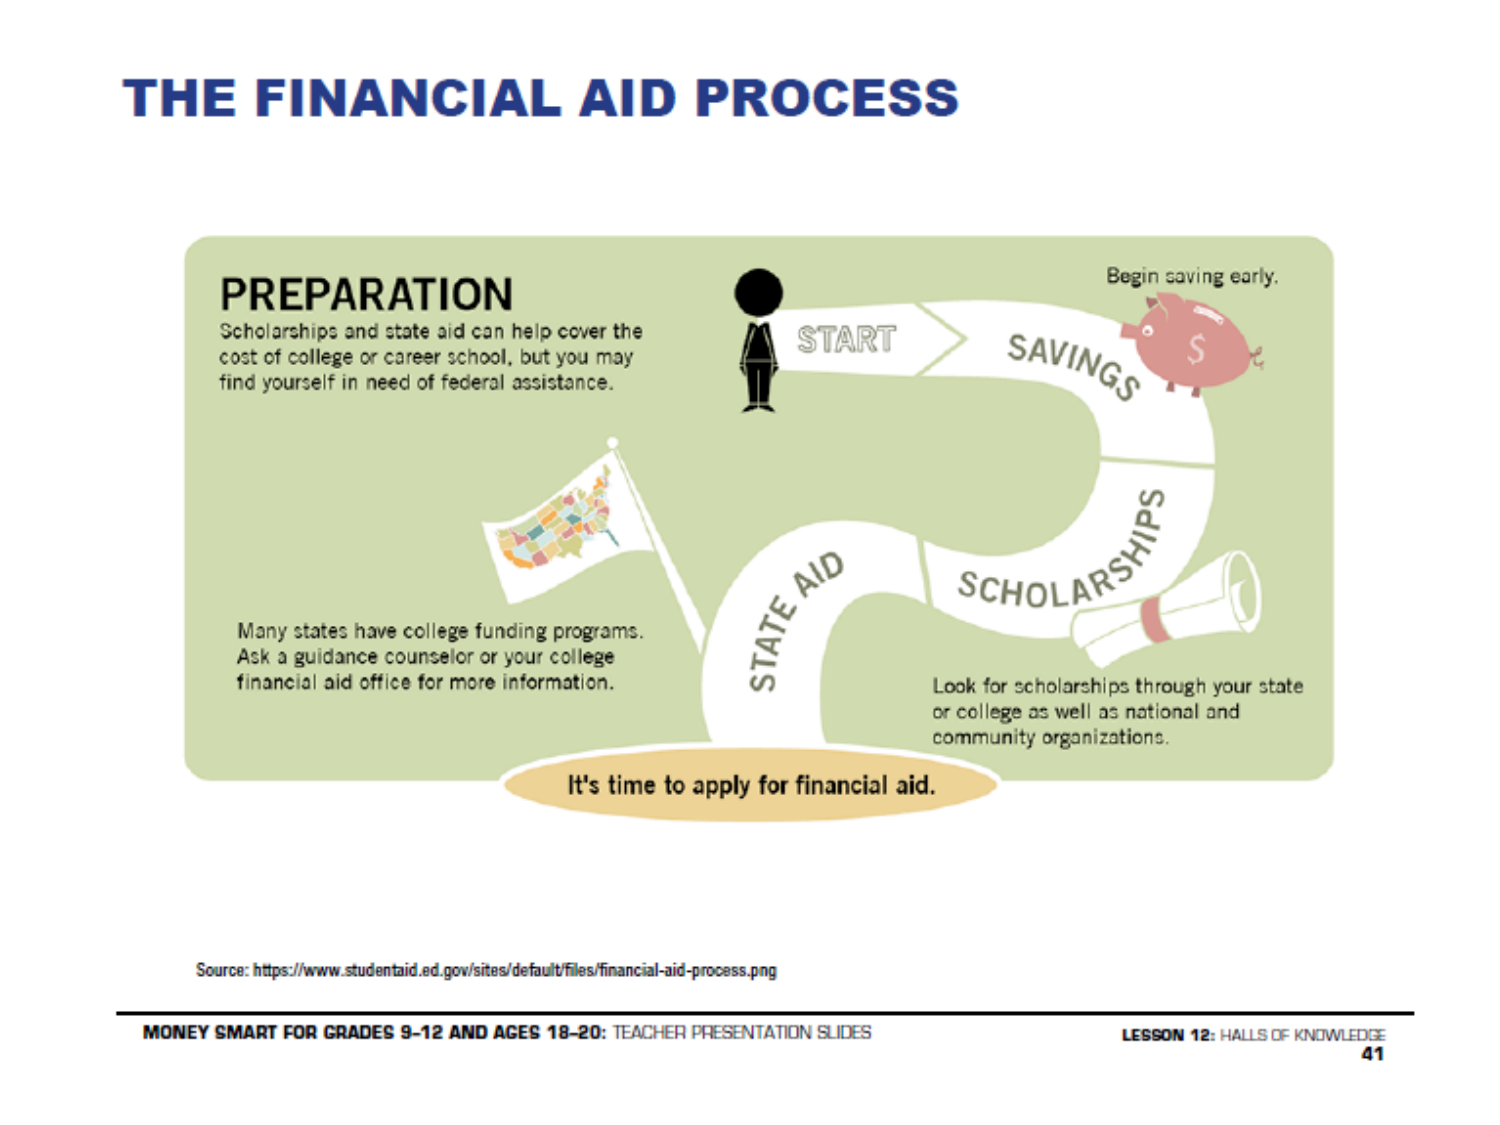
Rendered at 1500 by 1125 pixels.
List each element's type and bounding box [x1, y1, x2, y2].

picture [62, 18, 1451, 1097]
